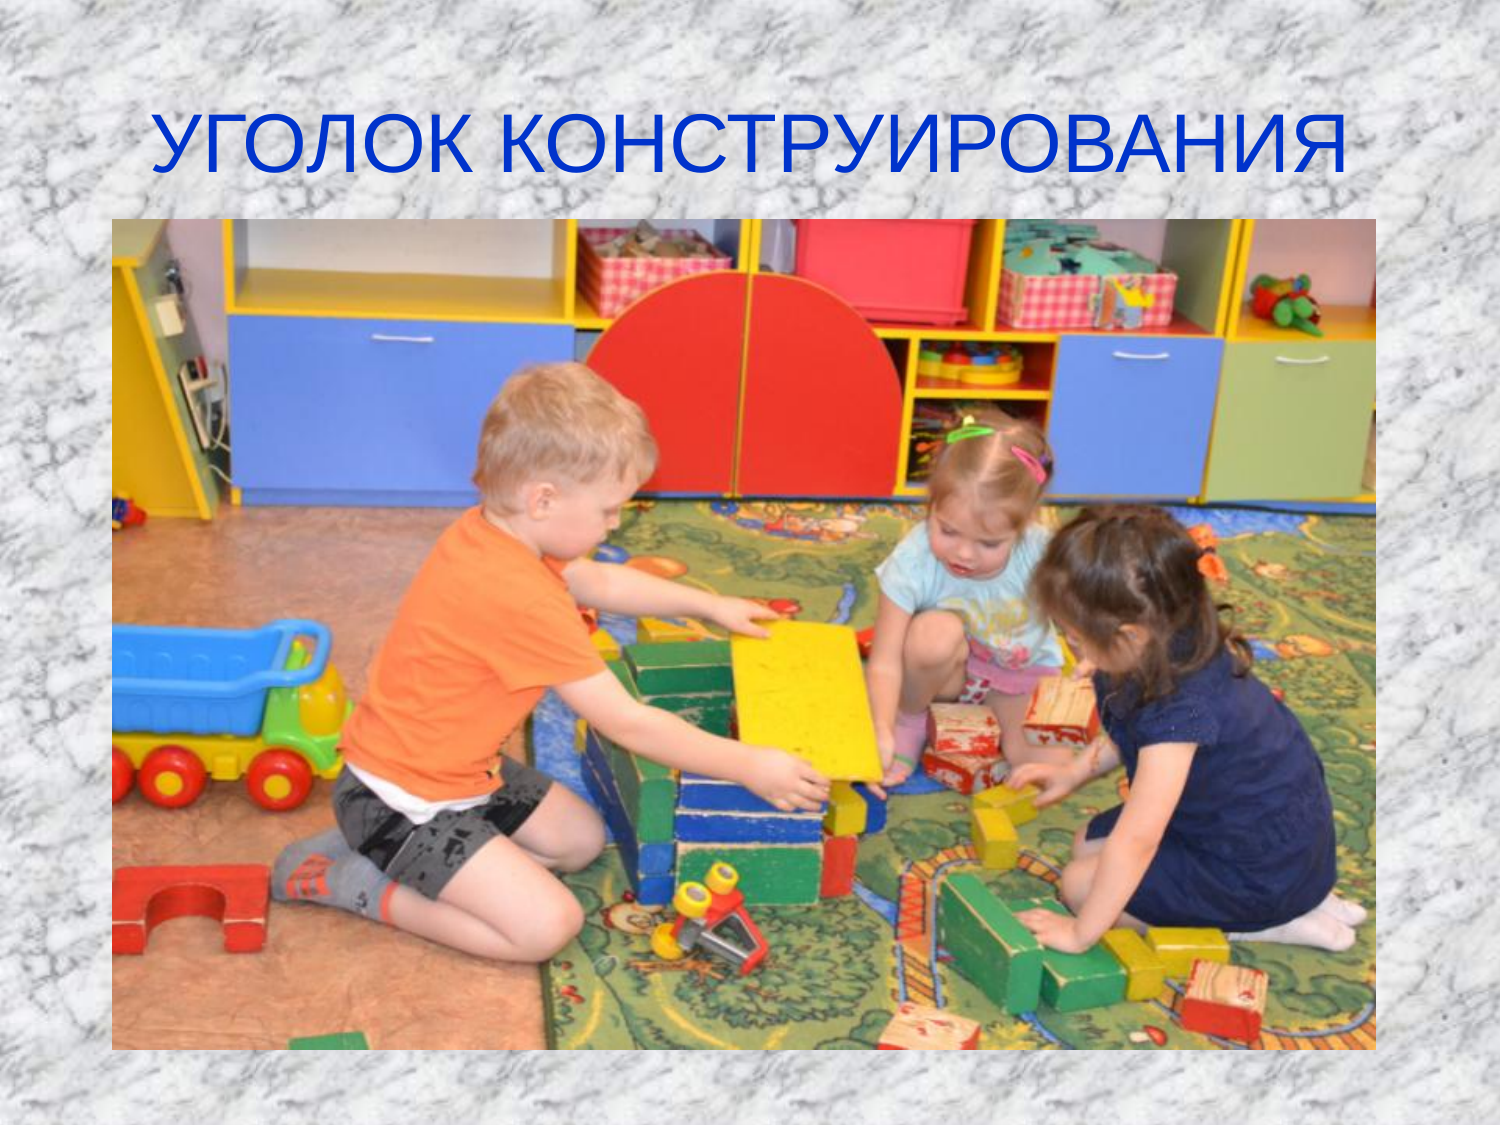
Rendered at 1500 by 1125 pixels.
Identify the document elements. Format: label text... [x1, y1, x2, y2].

picture [0, 0, 1500, 1125]
title УГОЛОК КОНСТРУИРОВАНИЯ [74, 44, 1426, 233]
